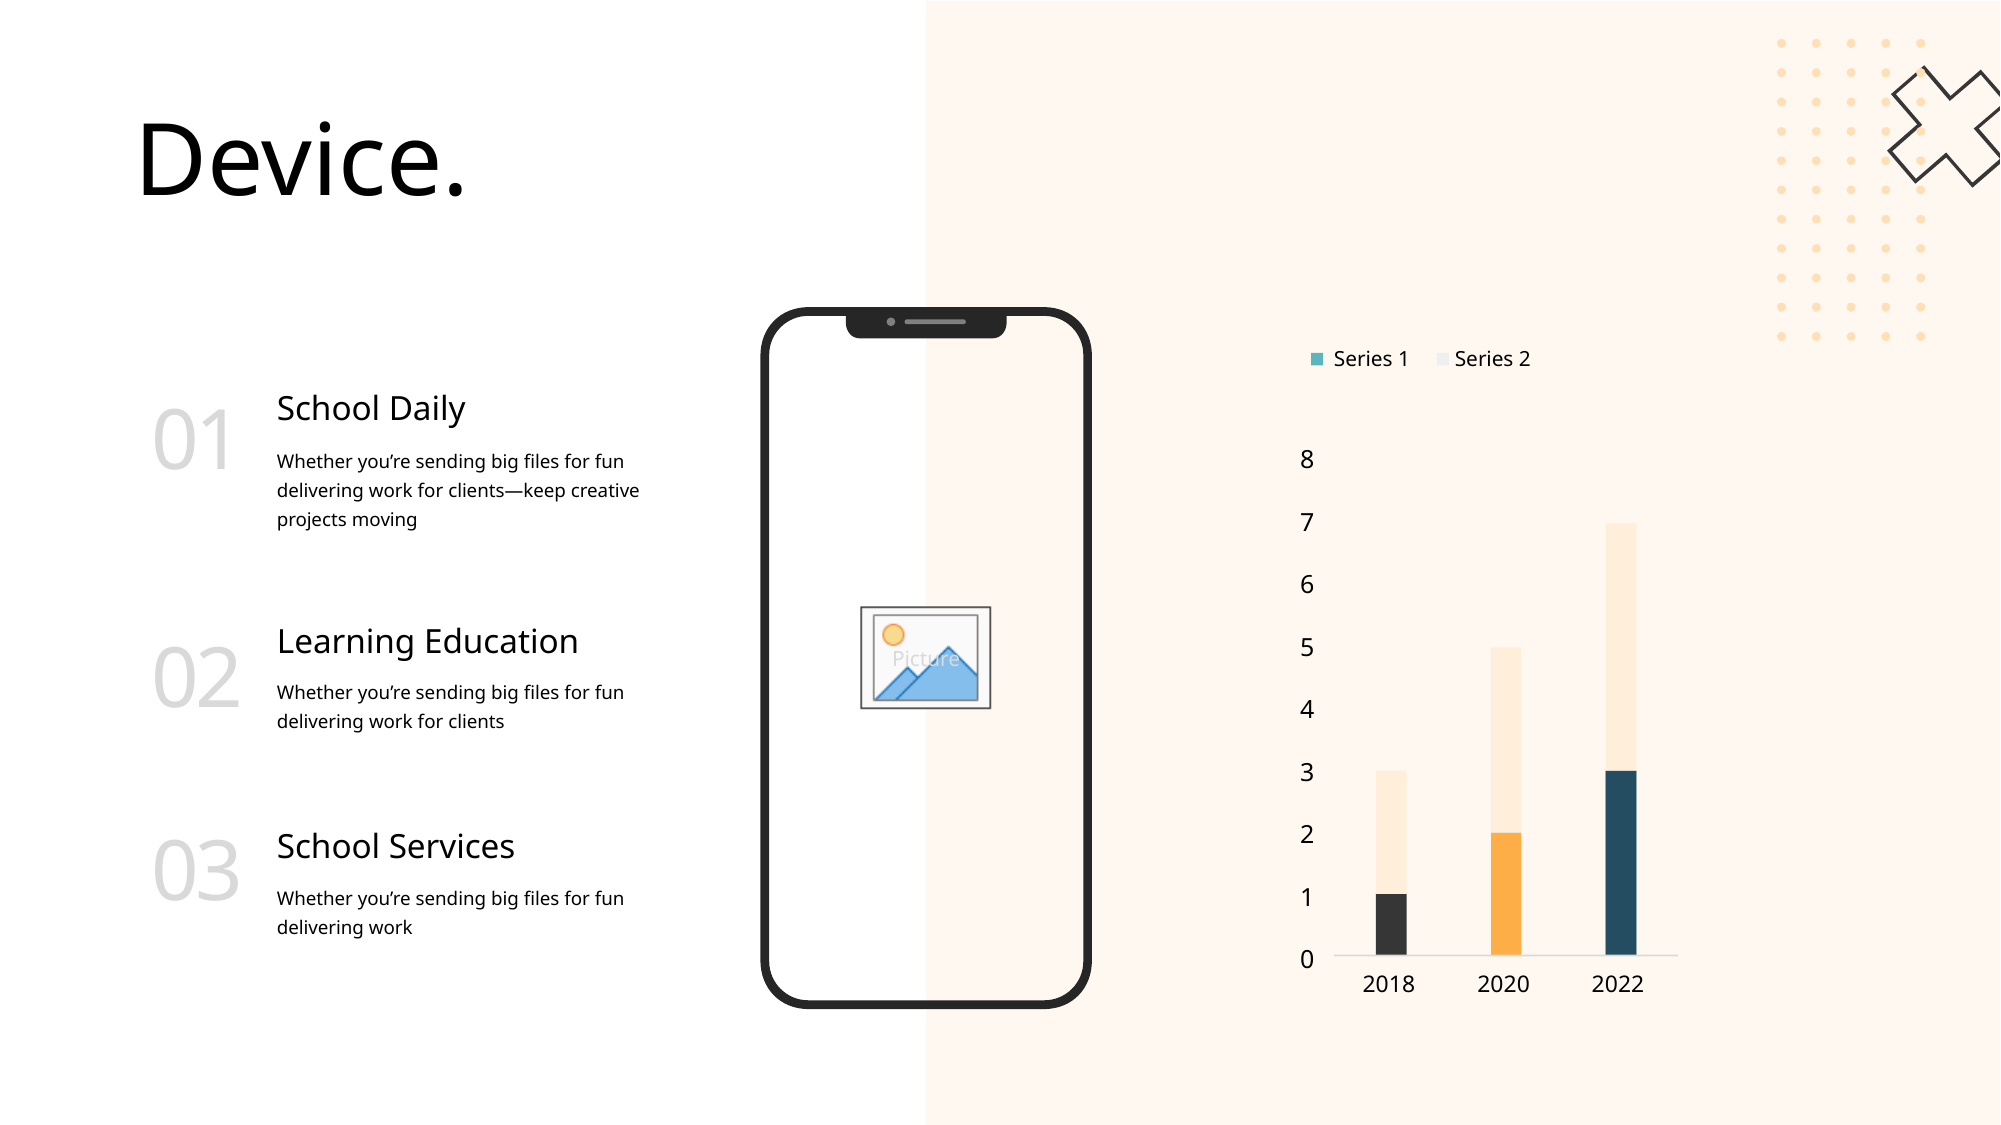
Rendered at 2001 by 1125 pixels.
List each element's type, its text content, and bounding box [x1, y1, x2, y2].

text_box Device. [119, 116, 893, 223]
text_box [1375, 894, 1407, 954]
text_box [1812, 331, 1821, 342]
text_box 03 [132, 809, 258, 925]
text_box [1375, 770, 1407, 894]
text_box [1881, 38, 1891, 49]
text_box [760, 307, 1092, 1010]
text_box [1881, 273, 1891, 283]
text_box [1490, 647, 1522, 833]
text_box 01 [132, 378, 258, 494]
text_box [1605, 523, 1637, 771]
text_box [1921, 65, 2000, 101]
text_box [1491, 833, 1522, 954]
text_box [1812, 97, 1821, 107]
text_box [1916, 244, 1926, 253]
text_box Series 2 [1440, 326, 1565, 379]
text_box [1605, 771, 1637, 954]
text_box [1916, 331, 1926, 342]
text_box [0, 0, 925, 1125]
text_box [1916, 185, 1926, 195]
text_box [1812, 68, 1821, 78]
text_box [1881, 302, 1891, 312]
text_box [1846, 331, 1856, 342]
text_box [1881, 331, 1891, 342]
text_box School Services [262, 820, 638, 873]
text_box [1776, 244, 1787, 253]
text_box [1776, 156, 1787, 166]
text_box Learning Education [262, 614, 638, 667]
text_box [1916, 214, 1926, 224]
text_box [1916, 273, 1926, 283]
text_box [1887, 72, 2000, 188]
text_box [1812, 127, 1821, 136]
text_box Whether you’re sending big files for fun delivering work for clients [262, 666, 673, 740]
text_box Whether you’re sending big files for fun delivering work [262, 872, 668, 946]
text_box [1812, 244, 1821, 253]
text_box 2018 [1334, 961, 1444, 1004]
text_box [1812, 214, 1821, 224]
text_box [1916, 68, 1926, 78]
text_box [1881, 156, 1891, 166]
text_box [1776, 185, 1787, 195]
text_box [1812, 156, 1821, 166]
text_box [1916, 302, 1926, 312]
text_box [1812, 273, 1821, 283]
text_box [925, 0, 2000, 1125]
text_box [1812, 185, 1821, 195]
text_box [1846, 185, 1856, 195]
text_box [1846, 244, 1856, 253]
text_box 02 [132, 616, 258, 731]
text_box [1916, 127, 1926, 136]
text_box [1846, 156, 1856, 166]
text_box 8 7 6 5 4 3 2 1 0 [1279, 403, 1330, 981]
text_box [1881, 214, 1891, 224]
text_box [1846, 214, 1856, 224]
text_box [1916, 156, 1926, 166]
text_box [1776, 214, 1787, 224]
text_box [1846, 97, 1856, 107]
text_box [1776, 127, 1787, 136]
text_box [1881, 185, 1891, 195]
text_box [1776, 68, 1787, 78]
text_box [1776, 302, 1787, 312]
text_box [1846, 38, 1856, 49]
text_box 2022 [1563, 961, 1673, 1004]
text_box [1846, 302, 1856, 312]
text_box [1881, 97, 1891, 107]
text_box [1916, 38, 1926, 49]
text_box [1881, 127, 1891, 136]
text_box [1812, 38, 1821, 49]
text_box 2020 [1448, 961, 1559, 1004]
text_box [1311, 352, 1319, 366]
text_box [1916, 97, 1926, 107]
text_box [1881, 68, 1891, 78]
text_box [1776, 97, 1787, 107]
picture [767, 314, 1085, 1002]
text_box Whether you’re sending big files for fun delivering work for clients—keep creative projects moving [262, 435, 684, 538]
text_box [1776, 38, 1787, 49]
text_box Series 1 [1319, 326, 1440, 379]
text_box [1812, 302, 1821, 312]
text_box [1846, 68, 1856, 78]
text_box [1776, 273, 1787, 283]
text_box [1846, 273, 1856, 283]
text_box [1846, 127, 1856, 136]
text_box [1776, 331, 1787, 342]
text_box [1881, 244, 1891, 253]
text_box School Daily [262, 381, 638, 435]
